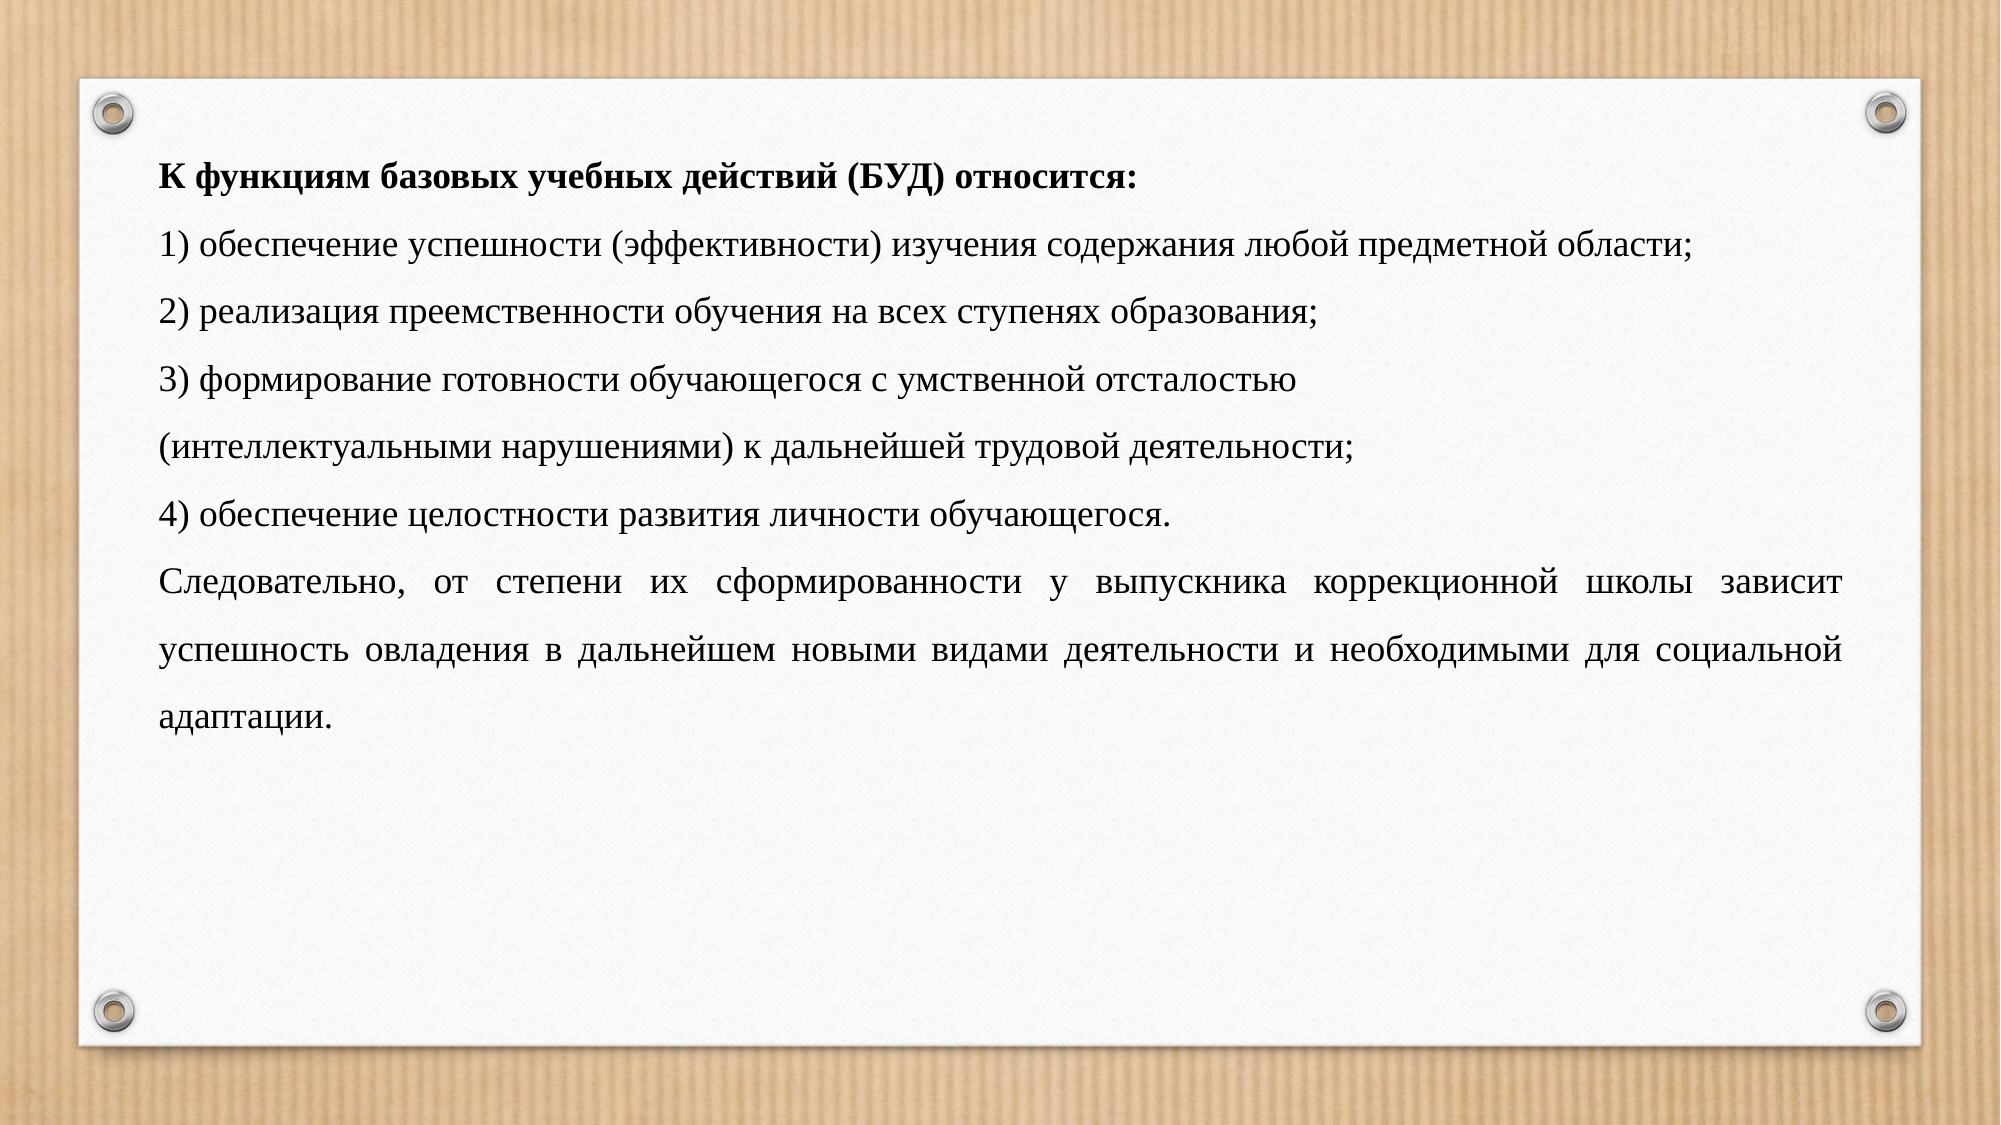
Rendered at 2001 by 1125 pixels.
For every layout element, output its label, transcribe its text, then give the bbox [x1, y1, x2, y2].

text_box К функциям базовых учебных действий (БУД) относится: 1) обеспечение успешности (эффективности) изучения содержания любой предметной области; 2) реализация преемственности обучения на всех ступенях образования; 3) формирование готовности обучающегося с умственной отсталостью (интеллектуальными нарушениями) к дальнейшей трудовой деятельности; 4) обеспечение целостности развития личности обучающегося. Следовательно, от степени их сформированности у выпускника коррекционной школы зависит успешность овладения в дальнейшем новыми видами деятельности и необходимыми для социальной адаптации. [143, 0, 1859, 744]
picture [0, 0, 2001, 1125]
